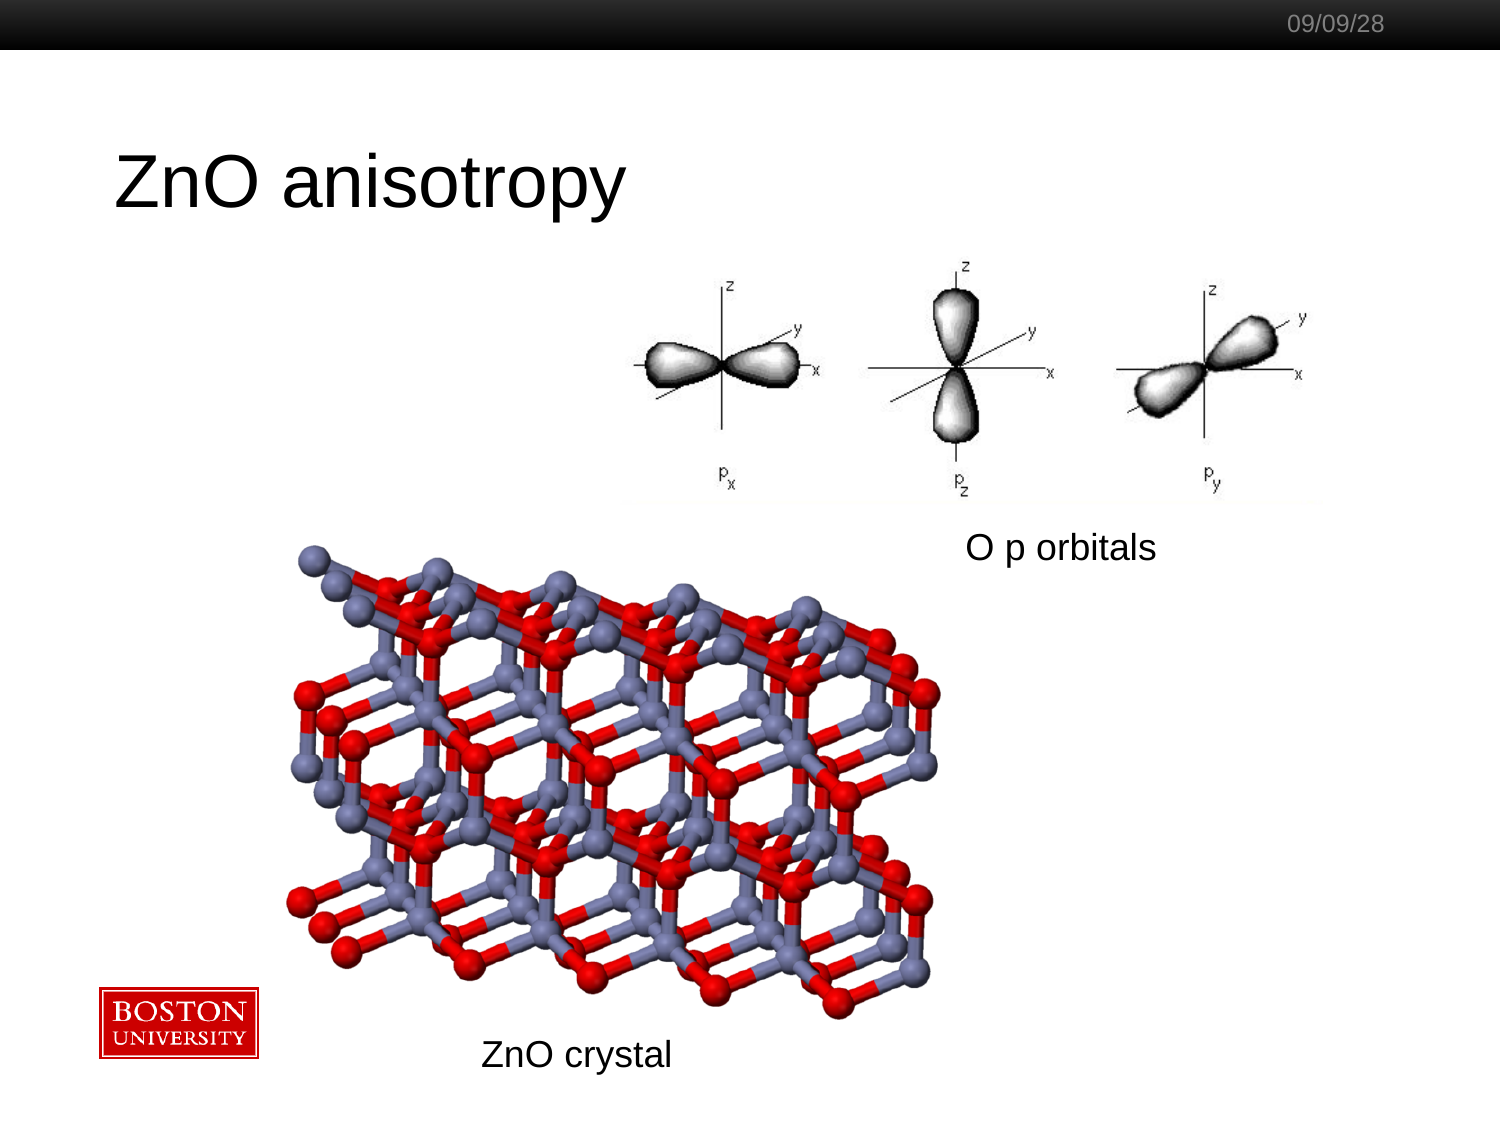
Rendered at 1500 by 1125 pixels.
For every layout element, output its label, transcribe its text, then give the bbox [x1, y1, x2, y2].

picture [619, 255, 1323, 505]
picture [99, 511, 973, 1059]
text_box O p orbitals [977, 515, 1282, 576]
title ZnO anisotropy [99, 124, 1401, 238]
text_box ZnO crystal [466, 1061, 739, 1083]
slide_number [1087, 0, 1401, 51]
